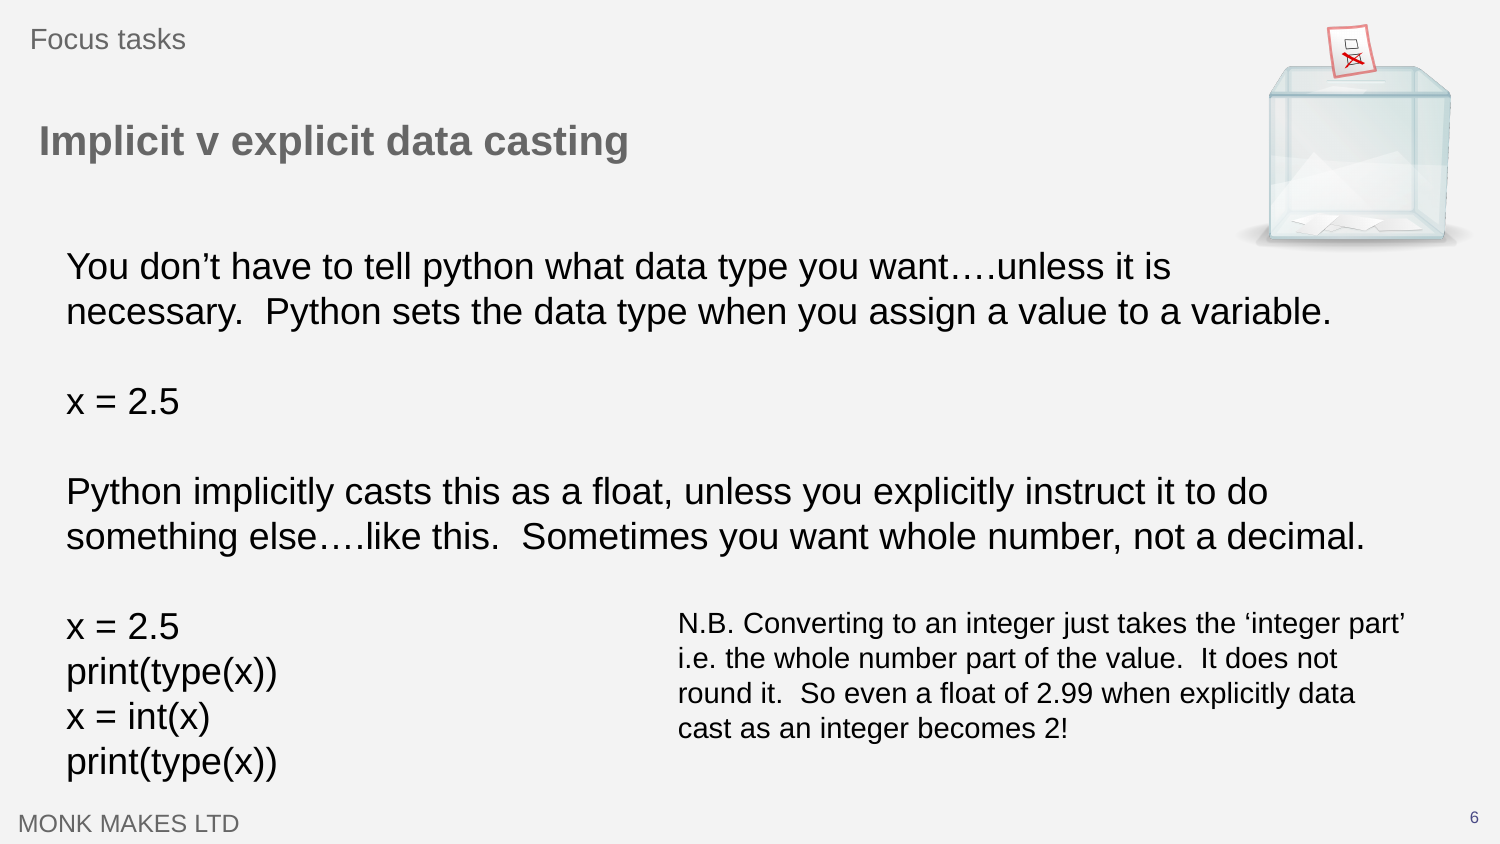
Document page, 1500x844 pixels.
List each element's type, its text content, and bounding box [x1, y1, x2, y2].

slide_number ‹#› [1448, 792, 1500, 844]
text_box N.B. Converting to an integer just takes the ‘integer part’ i.e. the whole number part of the value. It does not round it. So even a float of 2.99 when explicitly data cast as an integer becomes 2! [662, 589, 1422, 759]
subtitle Focus tasks [14, 0, 1500, 52]
text_box You don’t have to tell python what data type you want….unless it is necessary. Python sets the data type when you assign a value to a variable. x = 2.5 Python implicitly casts this as a float, unless you explicitly instruct it to do something else….like this. Sometimes you want whole number, not a decimal. x = 2.5 print(type(x)) x = int(x) print(type(x)) [50, 226, 1436, 766]
picture [1209, 24, 1500, 254]
title Implicit v explicit data casting [23, 81, 1204, 198]
